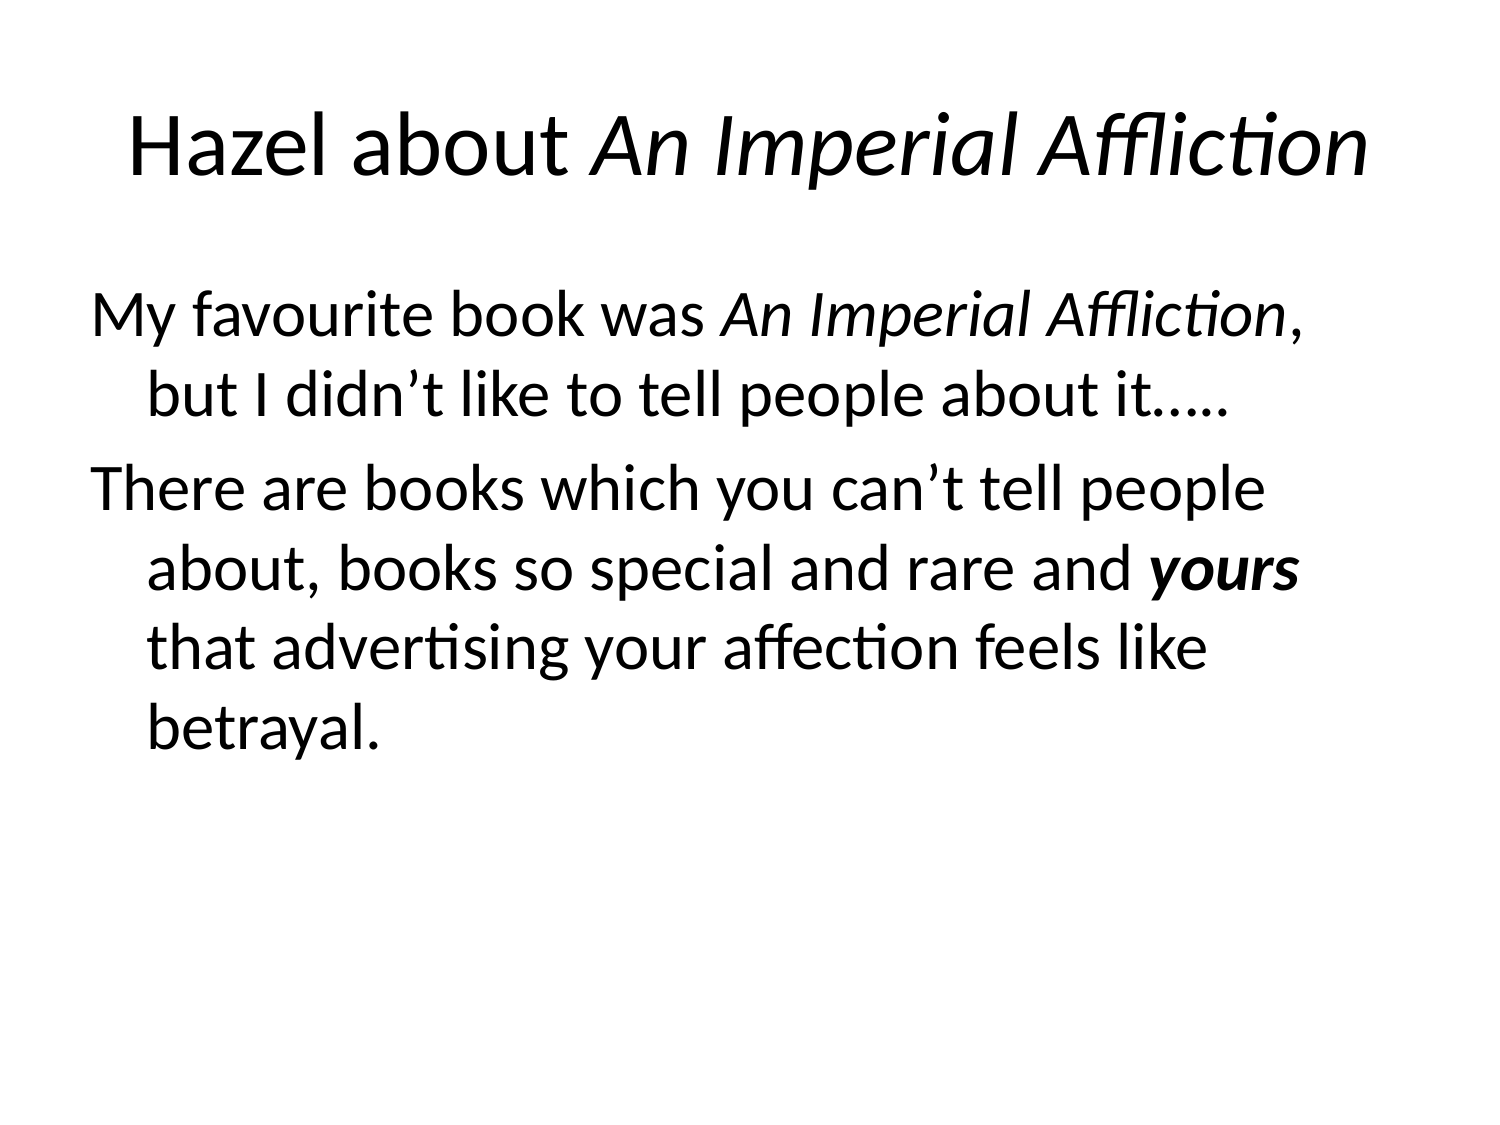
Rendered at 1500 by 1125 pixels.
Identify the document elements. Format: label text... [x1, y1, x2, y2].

list My favourite book was An Imperial Affliction, but I didn’t like to tell people about it….. There are books which you can’t tell people about, books so special and rare and yours that advertising your affection feels like betrayal. [75, 262, 1425, 1005]
title Hazel about An Imperial Affliction [75, 45, 1425, 233]
